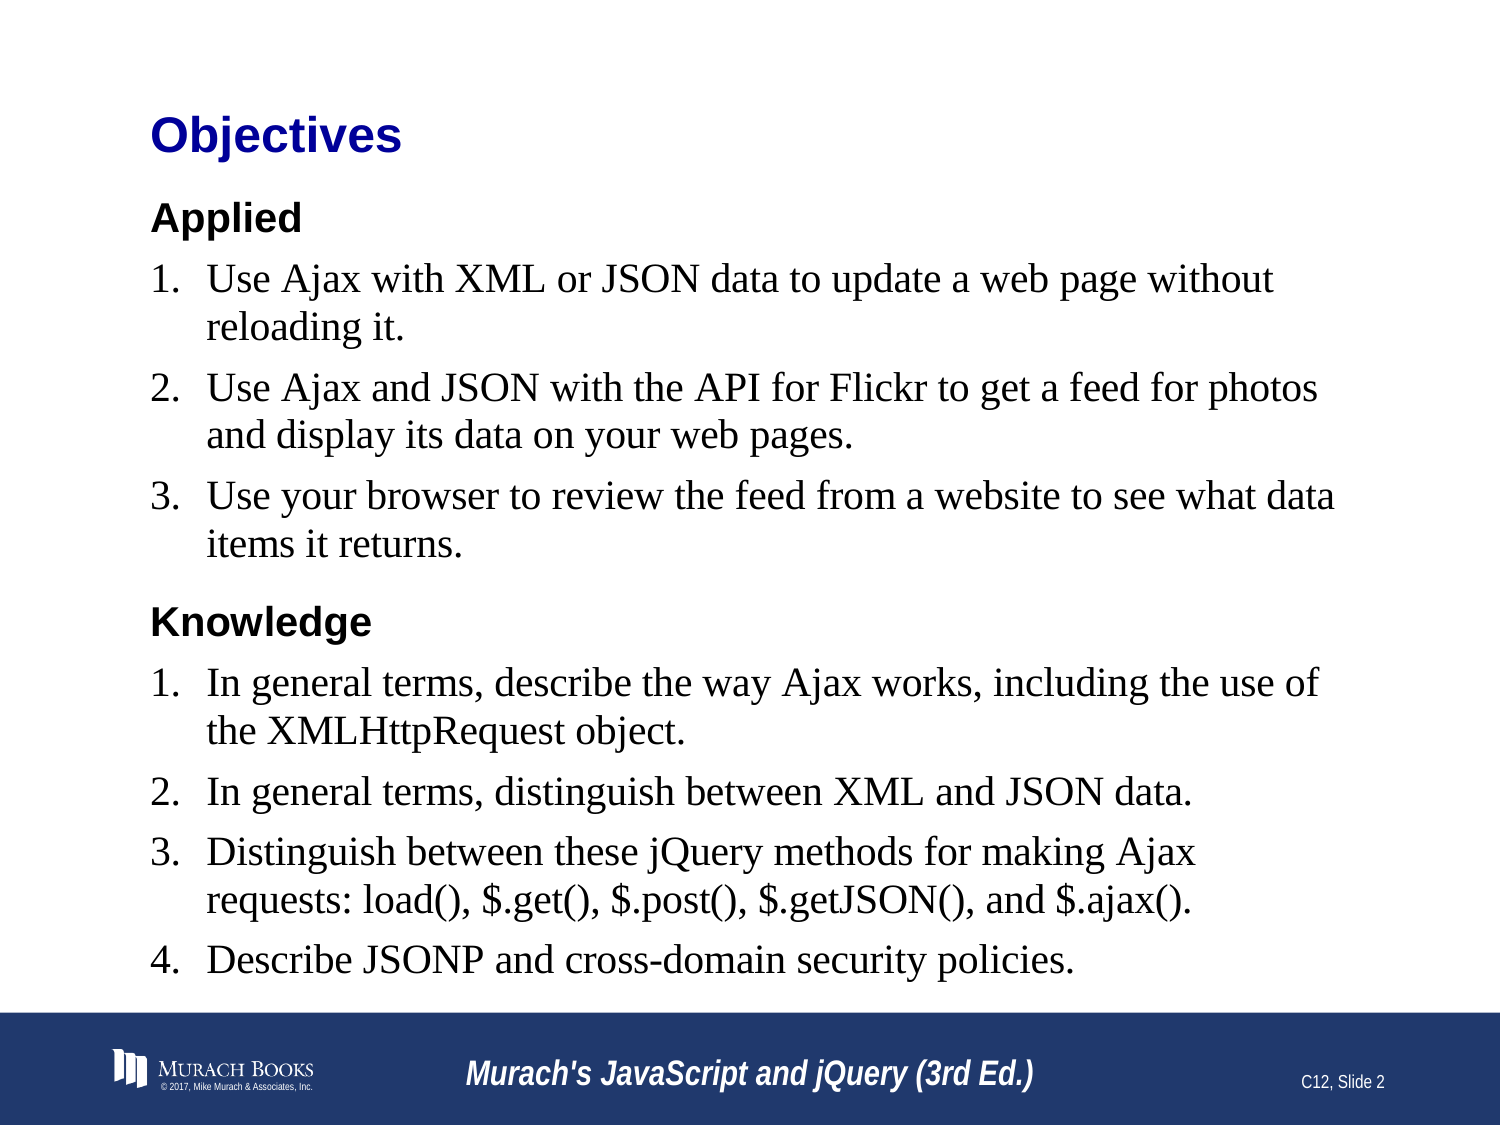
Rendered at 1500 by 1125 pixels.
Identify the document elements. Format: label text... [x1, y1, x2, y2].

slide_number Murach's JavaScript and jQuery (3rd Ed.) [463, 1043, 1050, 1100]
slide_number C12, Slide 2 [1087, 1025, 1400, 1100]
footer © 2017, Mike Murach & Associates, Inc. [12, 1025, 463, 1100]
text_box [149, 162, 1350, 1035]
title Objectives [150, 102, 1350, 162]
